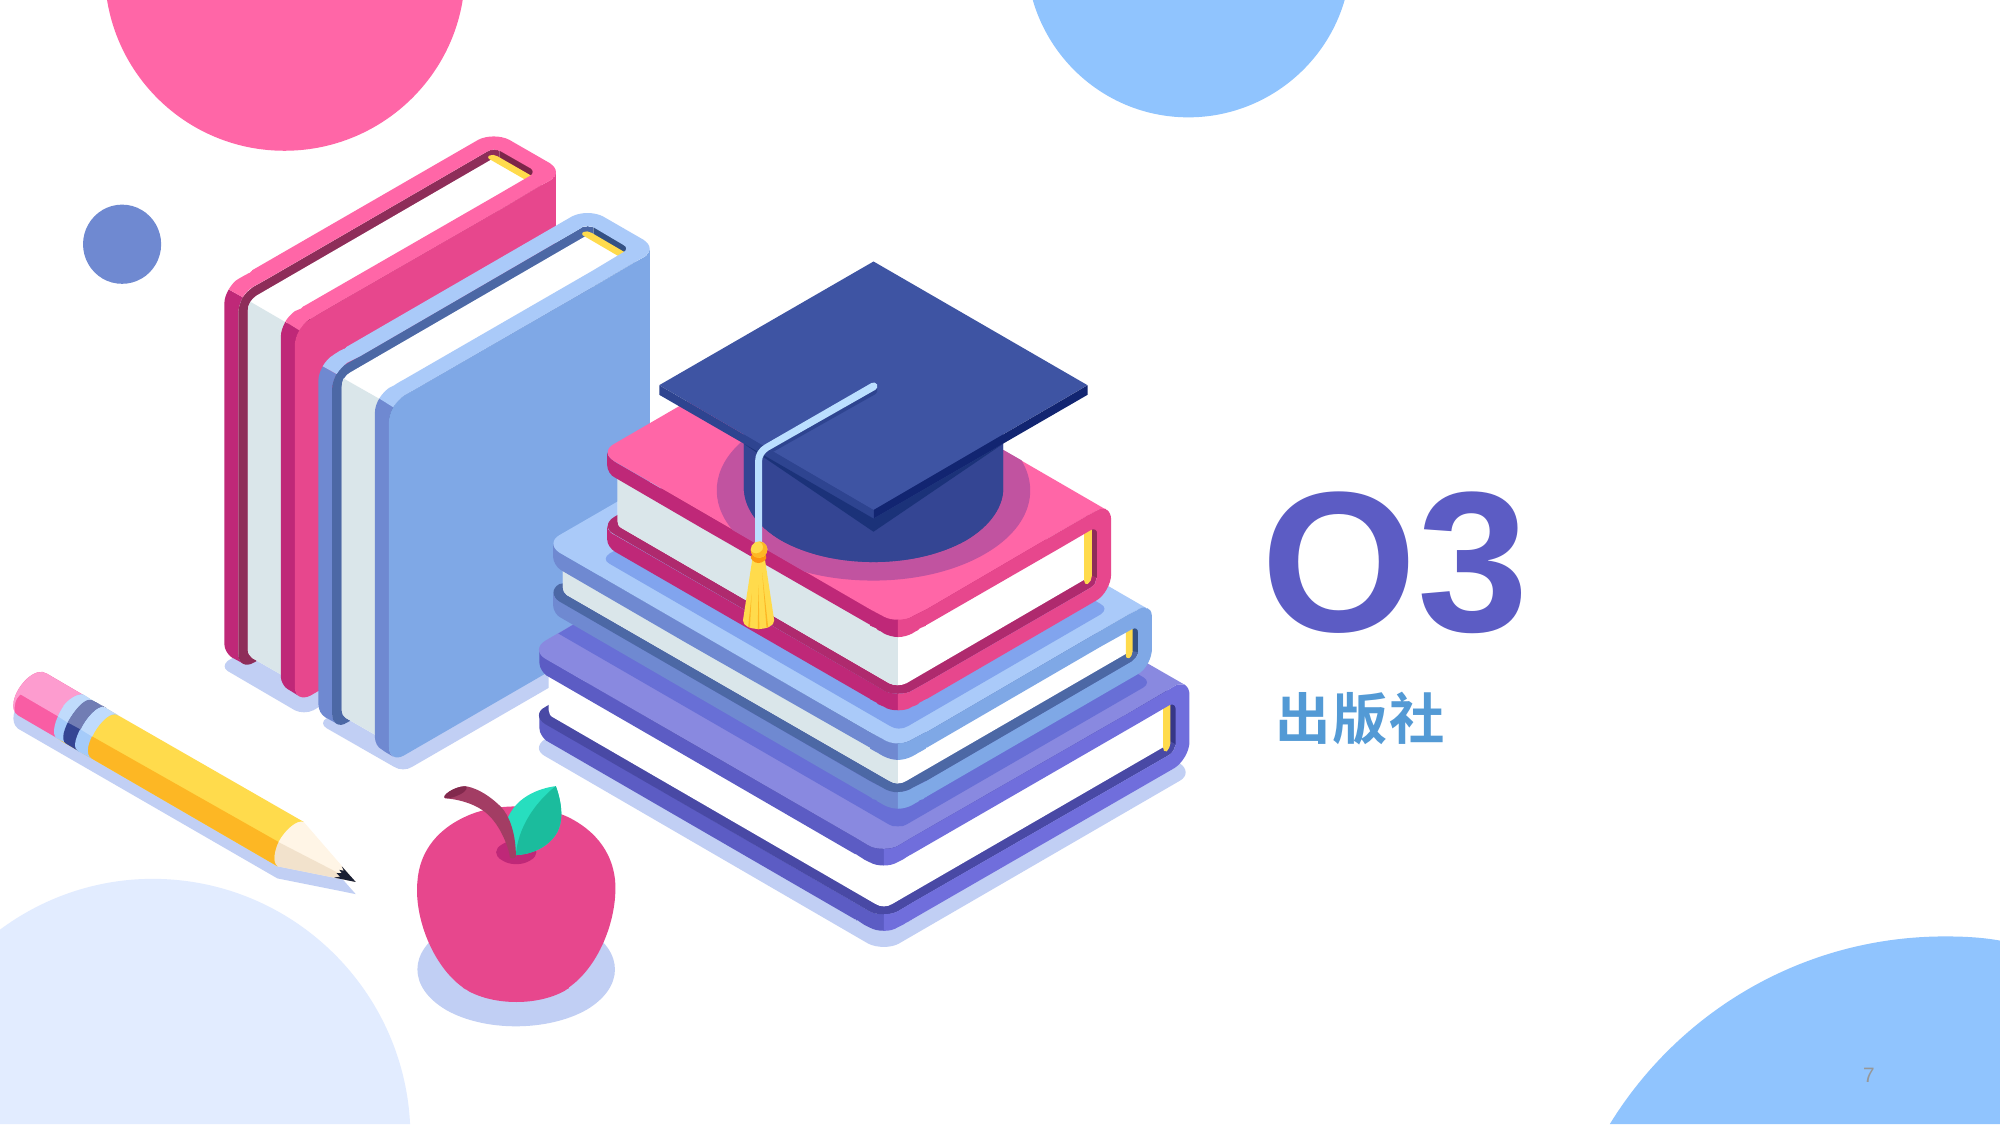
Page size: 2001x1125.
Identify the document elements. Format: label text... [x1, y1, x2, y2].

title 出版社 [1259, 602, 1890, 759]
text_box O3 [1247, 424, 1781, 642]
slide_number 7 [1452, 1056, 1890, 1092]
